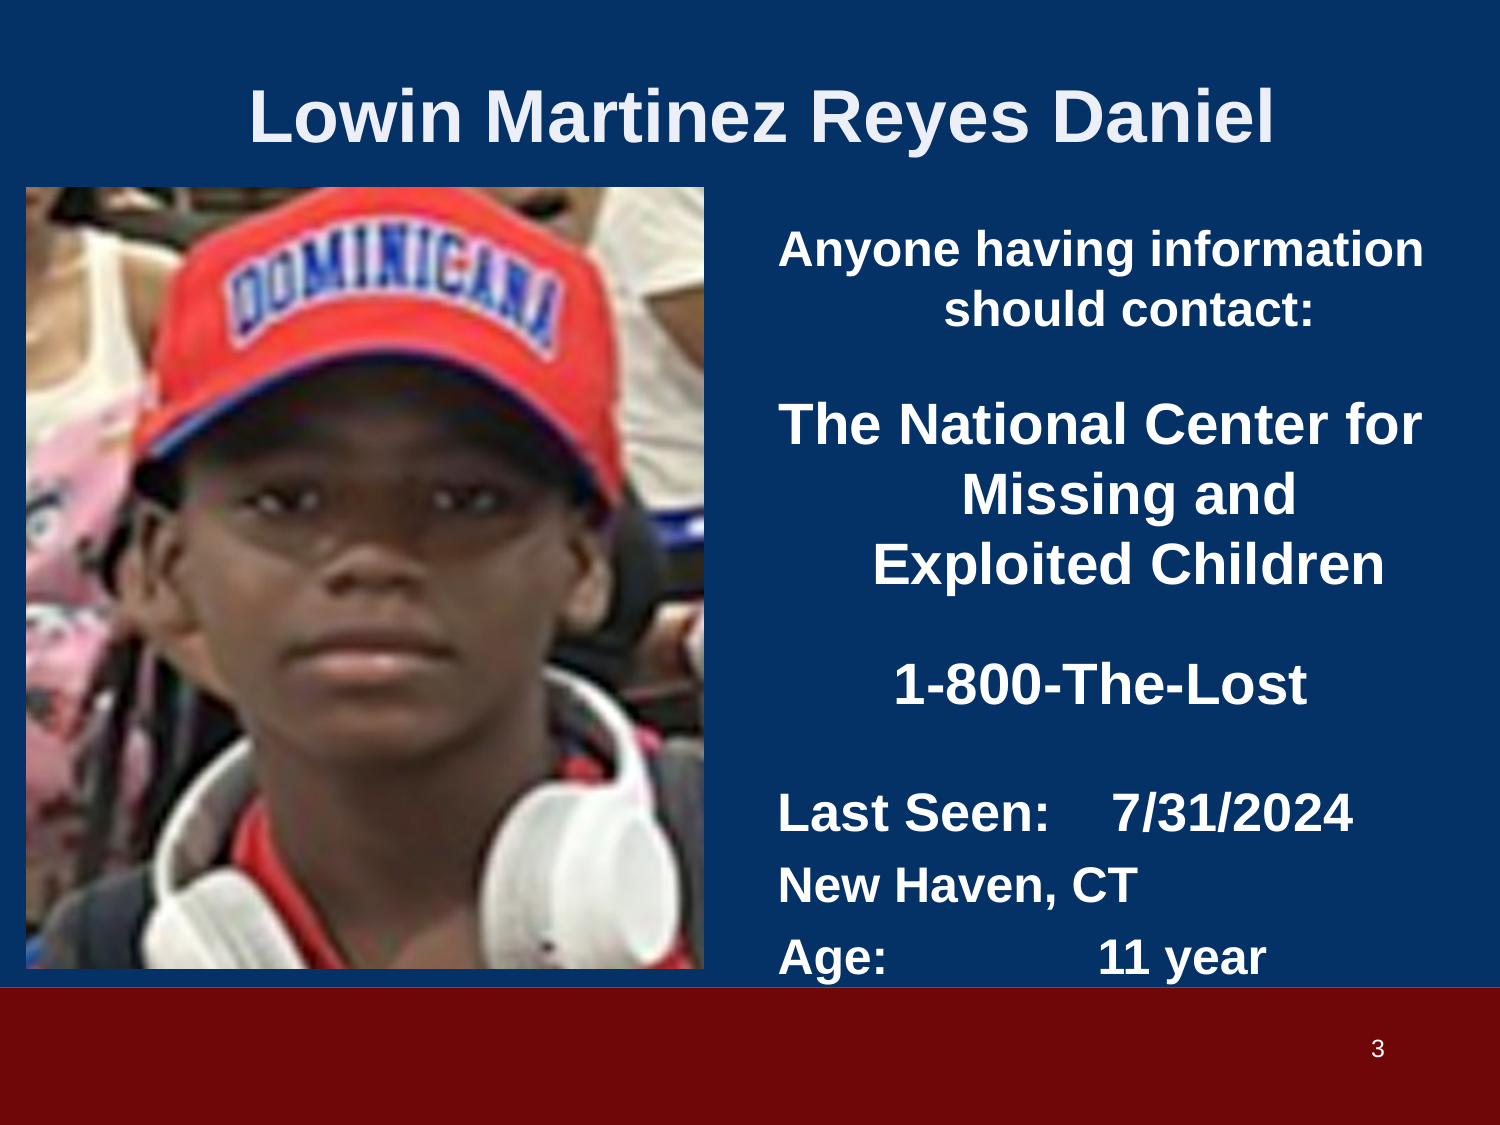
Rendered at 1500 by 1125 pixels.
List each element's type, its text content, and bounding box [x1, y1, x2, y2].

picture [25, 187, 704, 969]
title Lowin Martinez Reyes Daniel [125, 37, 1400, 188]
slide_number 3 [1087, 1025, 1400, 1100]
list Anyone having information should contact: The National Center for Missing and Exploited Children 1-800-The-Lost Last Seen: 7/31/2024 New Haven, CT Age: 11 year [762, 208, 1441, 990]
